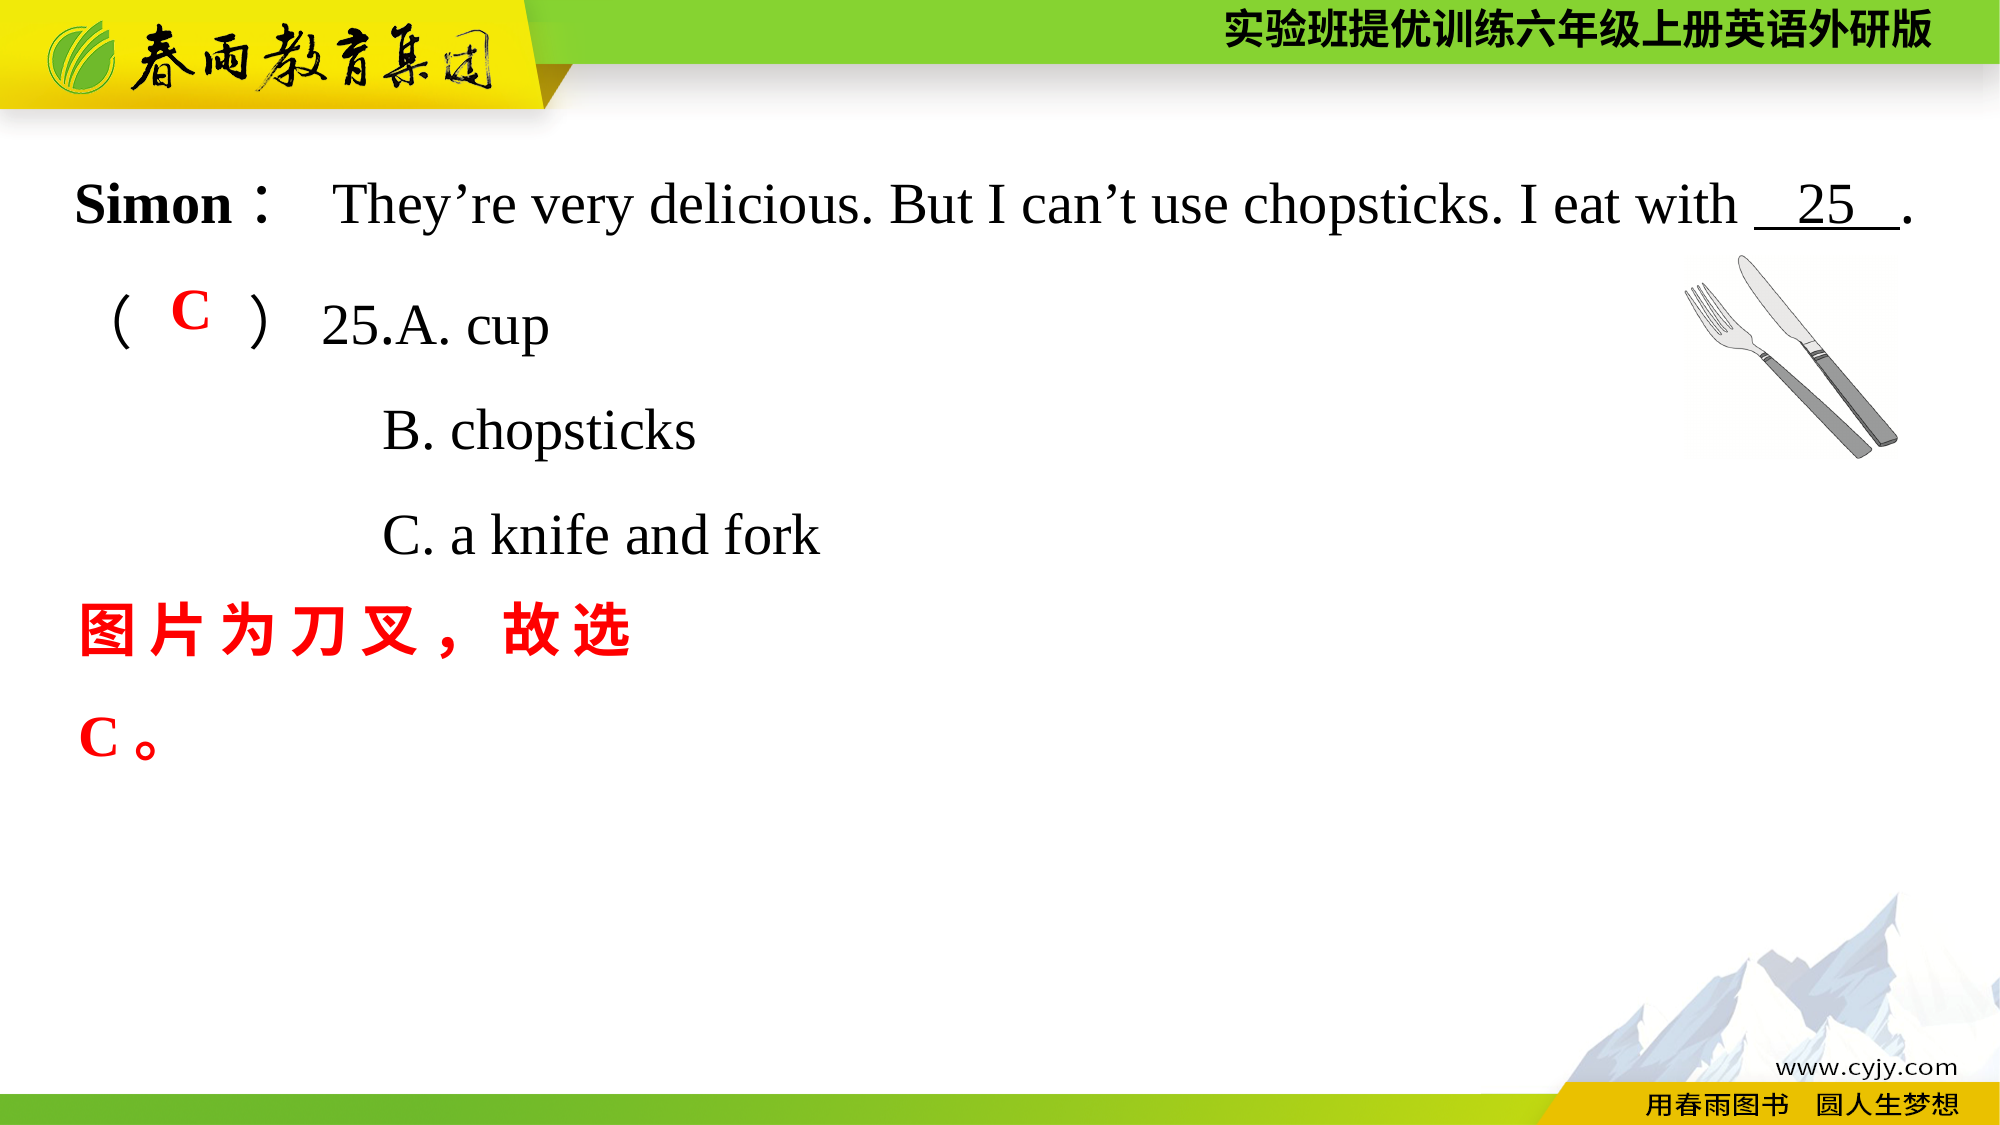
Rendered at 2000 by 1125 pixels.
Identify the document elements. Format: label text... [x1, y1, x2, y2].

picture [0, 0, 2000, 1125]
text_box C [155, 264, 228, 349]
text_box 图片为刀叉，故选C。 [63, 550, 660, 671]
list Simon： They’re very delicious. But I can’t use chopsticks. I eat with 25 . [59, 122, 1944, 231]
text_box （ ）25.A. cup B. chopsticks C. a knife and fork [59, 243, 1944, 574]
